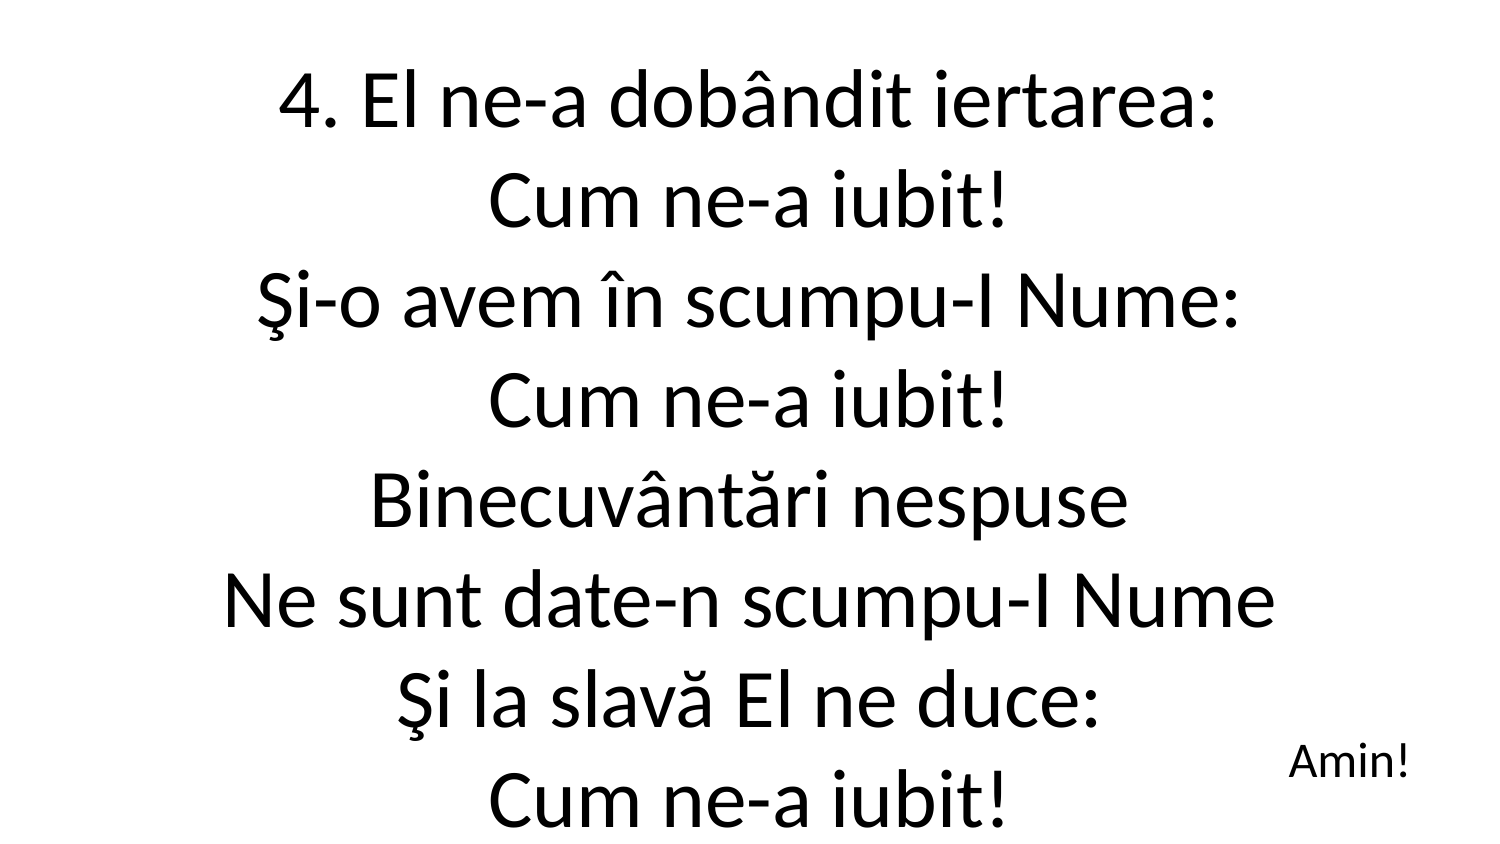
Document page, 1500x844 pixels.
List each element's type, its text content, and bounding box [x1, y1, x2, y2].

text_box 4. El ne-a dobândit iertarea: Cum ne-a iubit! Şi-o avem în scumpu-I Nume: Cum ne-a iubit! Binecuvântări nespuse Ne sunt date-n scumpu-I Nume Şi la slavă El ne duce: Cum ne-a iubit! [207, 0, 1293, 844]
text_box Amin! [1273, 674, 1427, 795]
